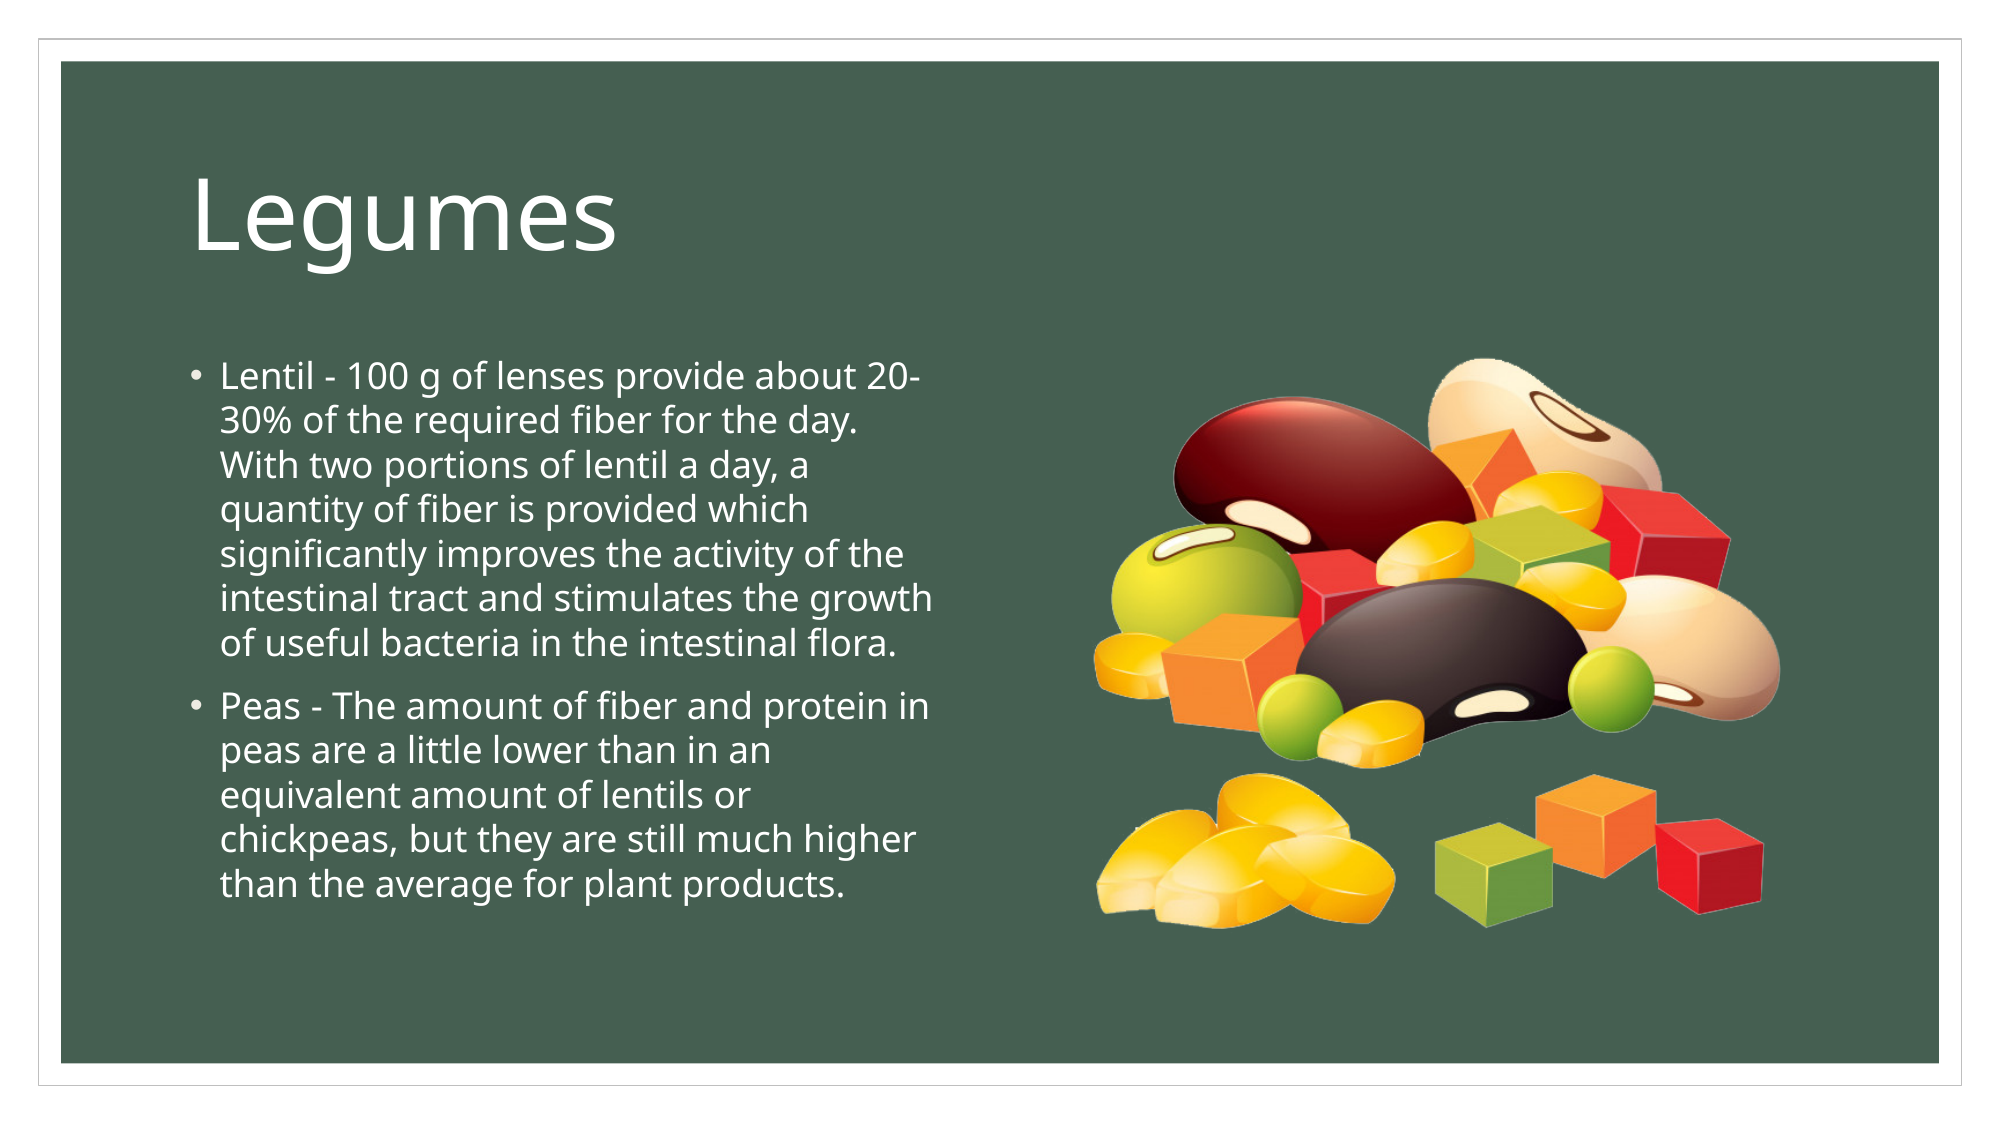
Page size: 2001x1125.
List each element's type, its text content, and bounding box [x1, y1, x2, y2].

list Lentil - 100 g of lenses provide about 20-30% of the required fiber for the day. With two portions of lentil a day, a quantity of fiber is provided which significantly improves the activity of the intestinal tract and stimulates the growth of useful bacteria in the intestinal flora. Peas - The amount of fiber and protein in peas are a little lower than in an equivalent amount of lentils or chickpeas, but they are still much higher than the average for plant products. [174, 345, 955, 960]
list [1073, 345, 1797, 960]
title Legumes [174, 105, 1825, 331]
